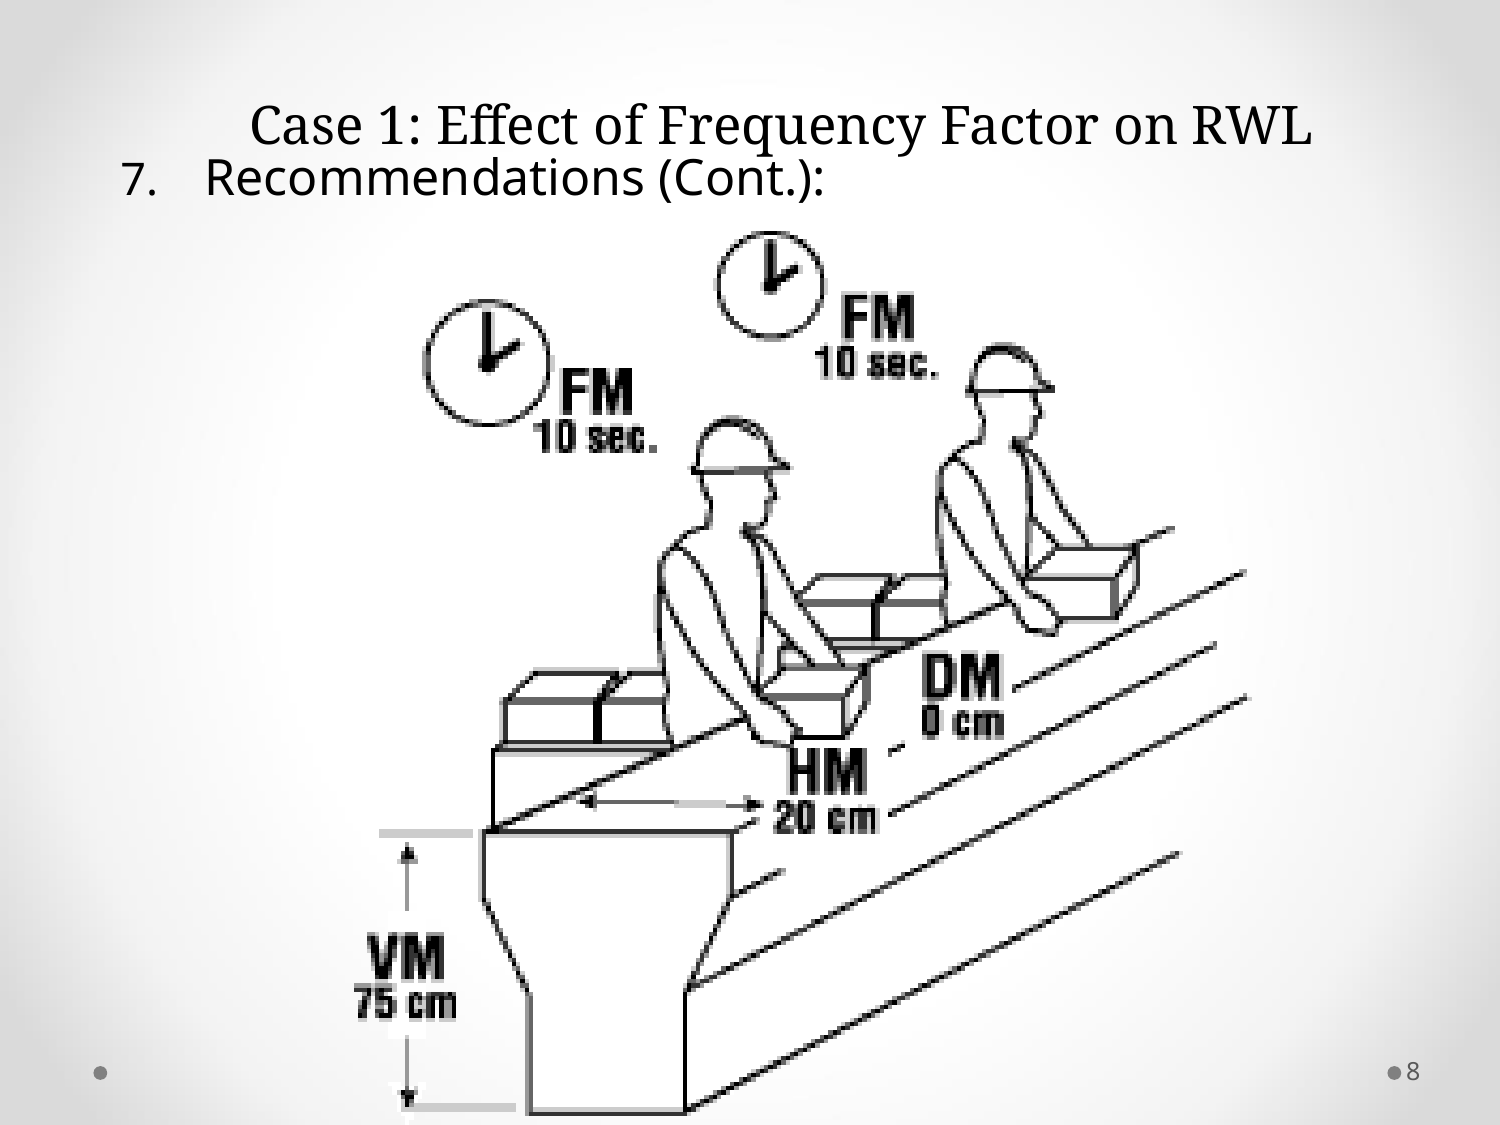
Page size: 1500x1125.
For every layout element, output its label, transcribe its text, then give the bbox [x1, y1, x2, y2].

picture [0, 0, 1500, 1125]
list Recommendations (Cont.): [87, 137, 1438, 1113]
title Case 1: Effect of Frequency Factor on RWL [62, 62, 1500, 163]
slide_number 8 [1401, 1042, 1494, 1103]
